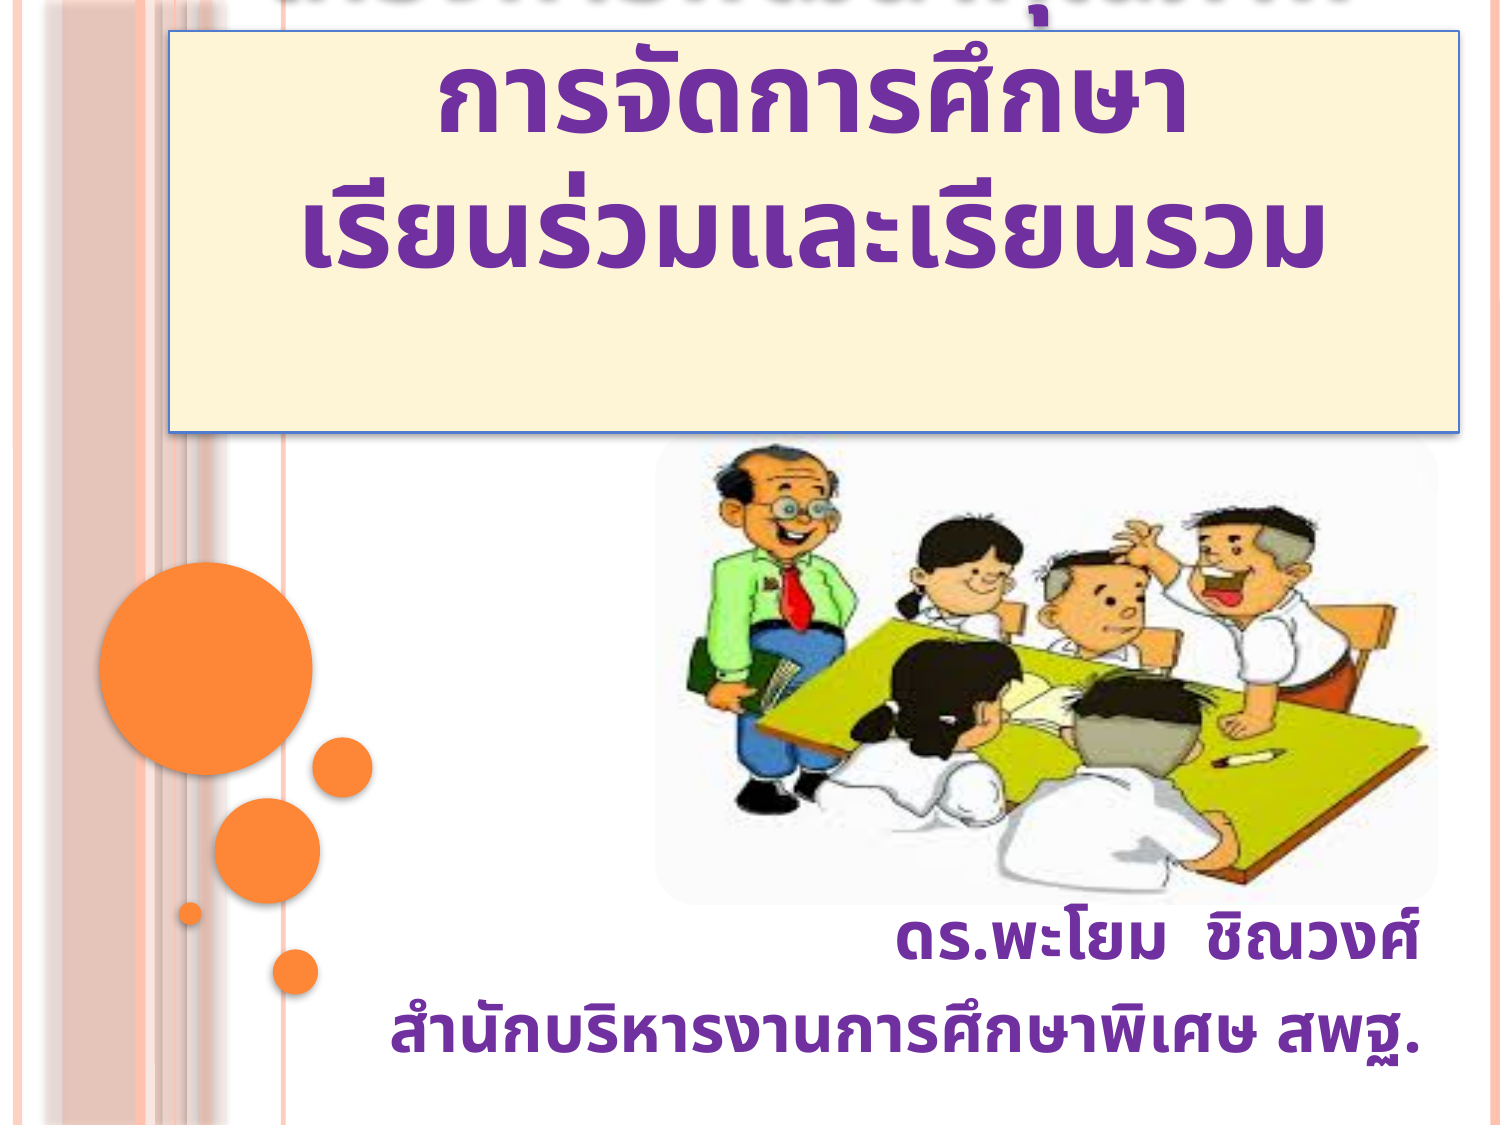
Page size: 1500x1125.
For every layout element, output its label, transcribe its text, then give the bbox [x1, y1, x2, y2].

picture [654, 432, 1439, 906]
subtitle ดร.พะโยม ชิณวงศ์ สำนักบริหารงานการศึกษาพิเศษ สพฐ. [301, 763, 1438, 975]
title โครงการพัฒนาคุณภาพการจัดการศึกษา เรียนร่วมและเรียนรวม [168, 30, 1460, 434]
